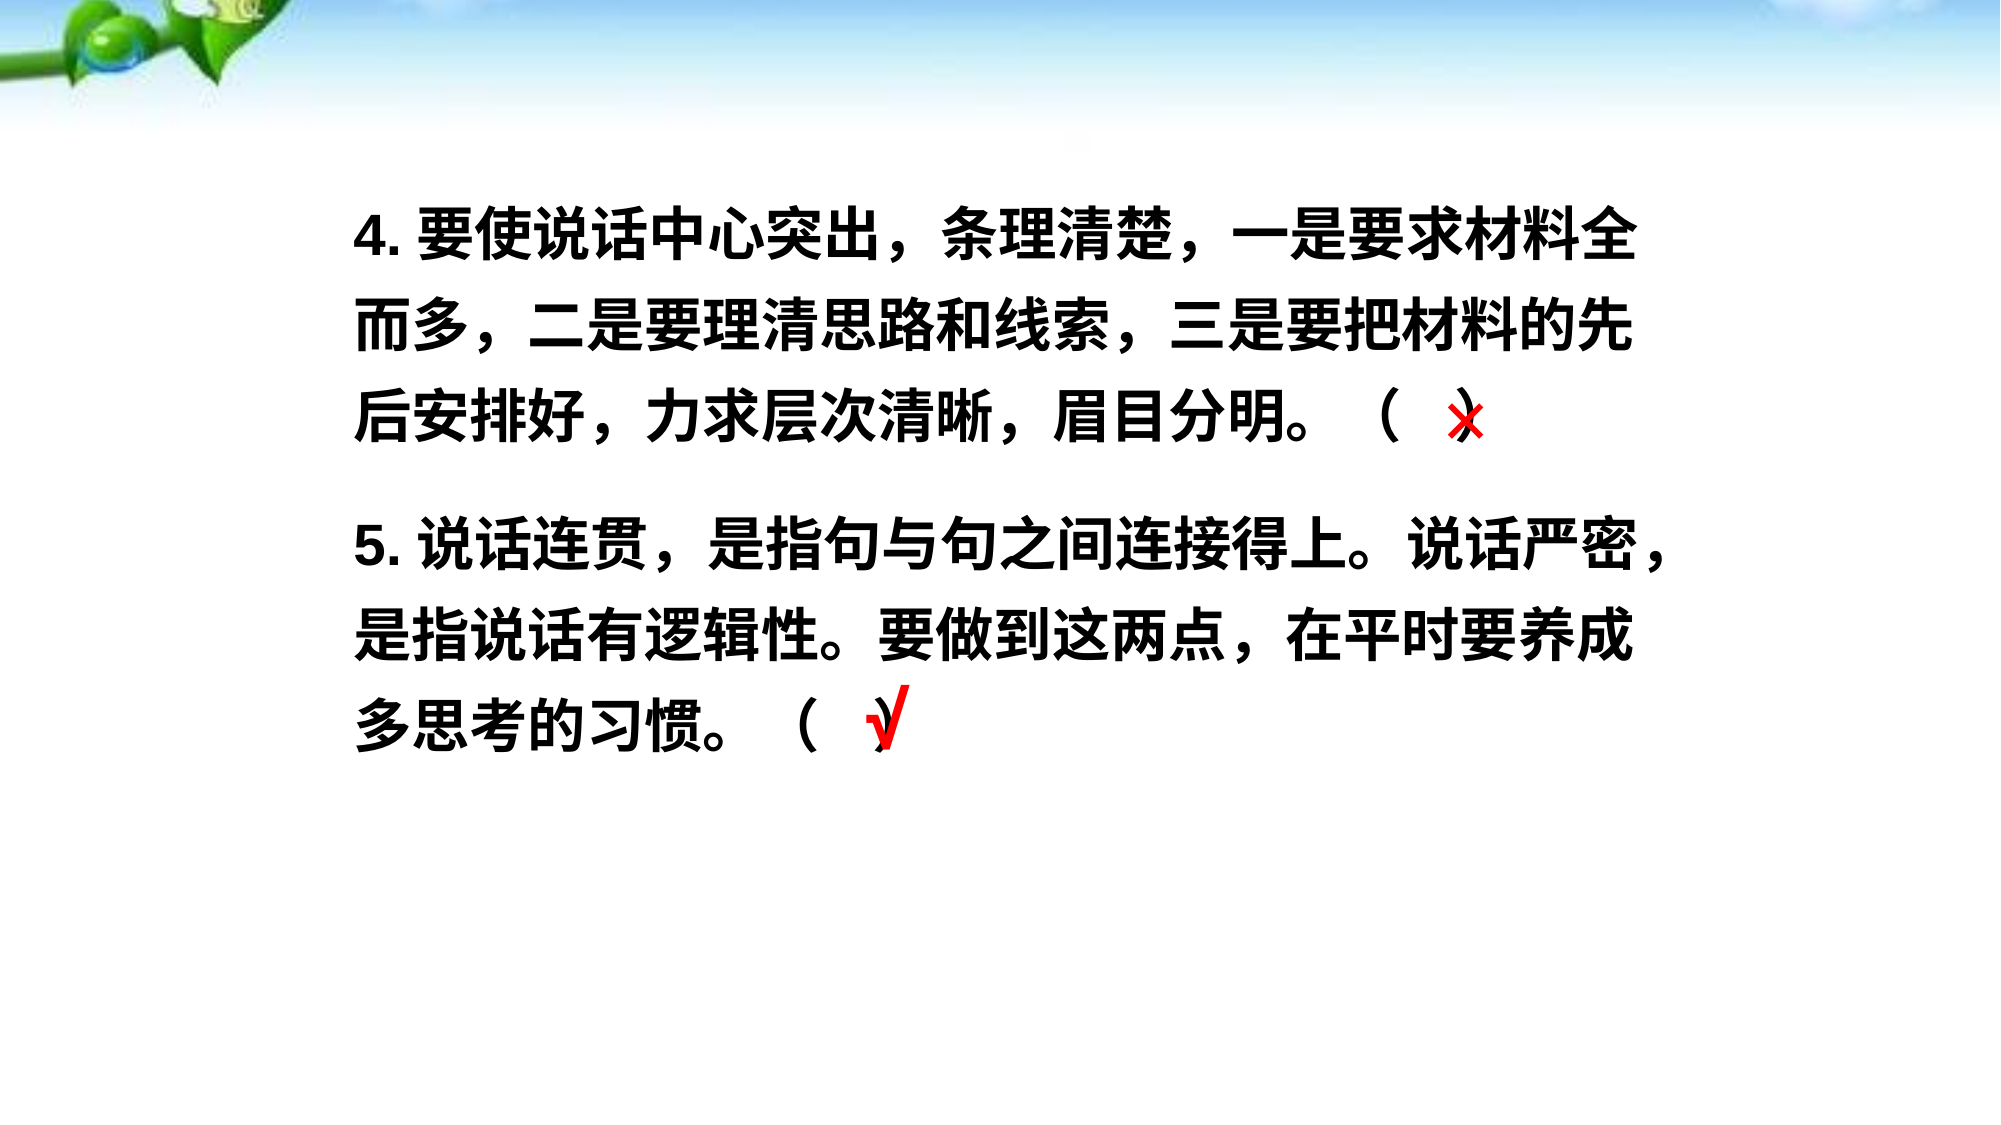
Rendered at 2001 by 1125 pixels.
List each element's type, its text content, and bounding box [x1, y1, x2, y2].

text_box 4.要使说话中心突出，条理清楚，一是要求材料全而多，二是要理清思路和线索，三是要把材料的先后安排好，力求层次清晰，眉目分明。（ ） 5.说话连贯，是指句与句之间连接得上。说话严密，是指说话有逻辑性。要做到这两点，在平时要养成多思考的习惯。（ ） [338, 168, 1686, 767]
picture [0, 0, 2001, 1125]
text_box √ [850, 667, 926, 772]
text_box ✕ [1429, 361, 1504, 467]
